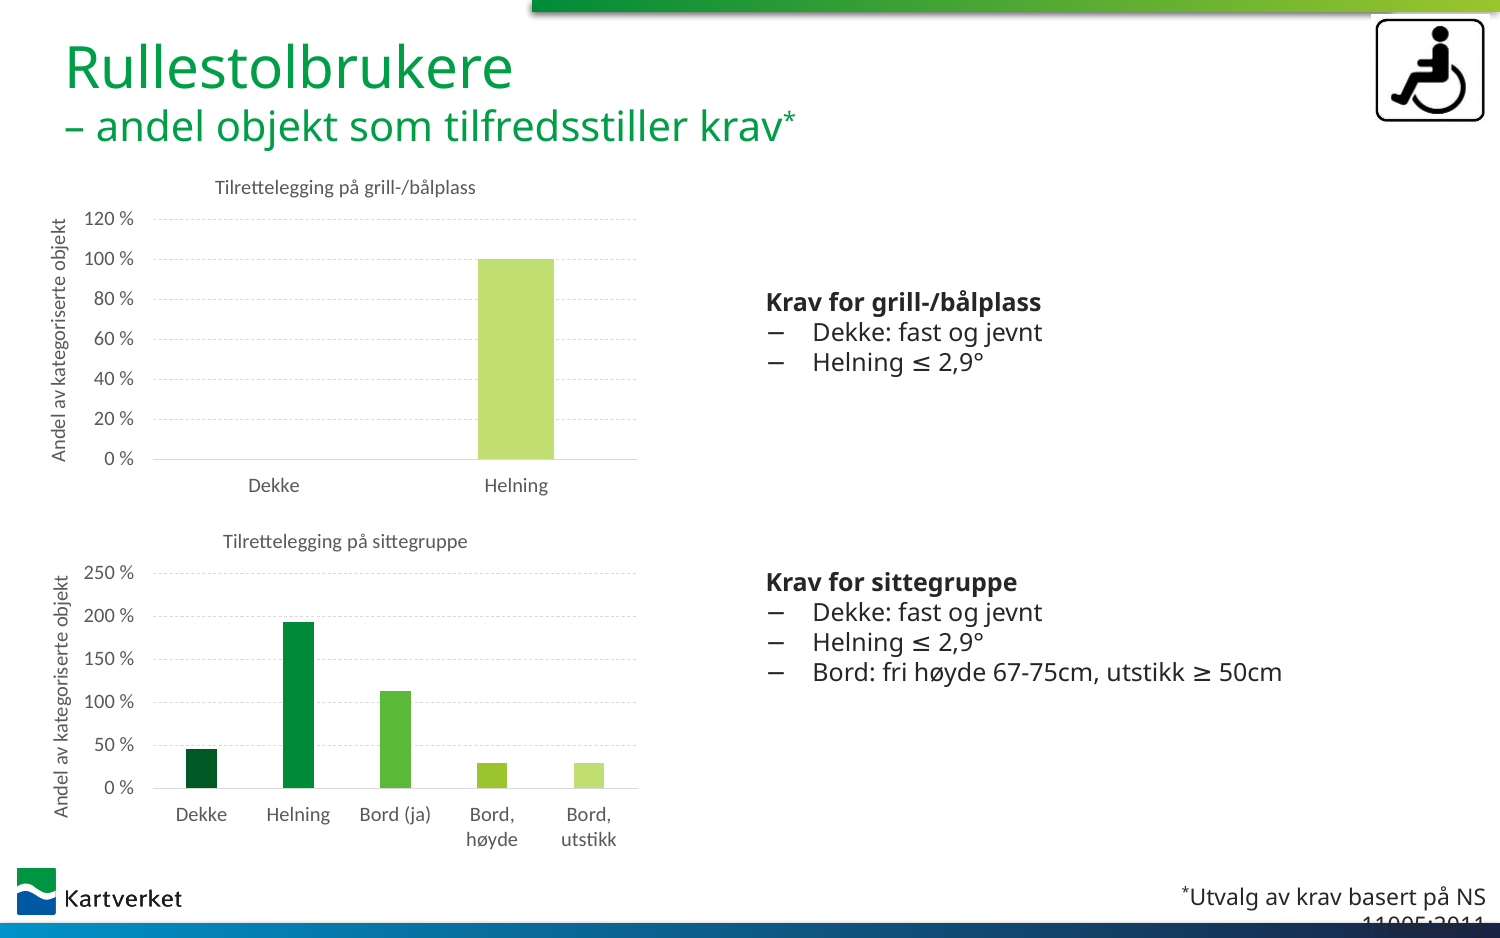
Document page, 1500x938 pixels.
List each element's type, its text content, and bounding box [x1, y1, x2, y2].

text_box Krav for sittegruppe Dekke: fast og jevnt Helning ≤ 2,9° Bord: fri høyde 67-75cm, utstikk ≥ 50cm [750, 559, 1500, 694]
picture [41, 166, 650, 505]
picture [41, 520, 650, 859]
text_box *Utvalg av krav basert på NS 11005:2011 [1068, 873, 1500, 938]
text_box Rullestolbrukere – andel objekt som tilfredsstiller krav* [49, 14, 1431, 158]
text_box Krav for grill-/bålplass Dekke: fast og jevnt Helning ≤ 2,9° [750, 279, 1452, 384]
picture [1371, 13, 1491, 127]
